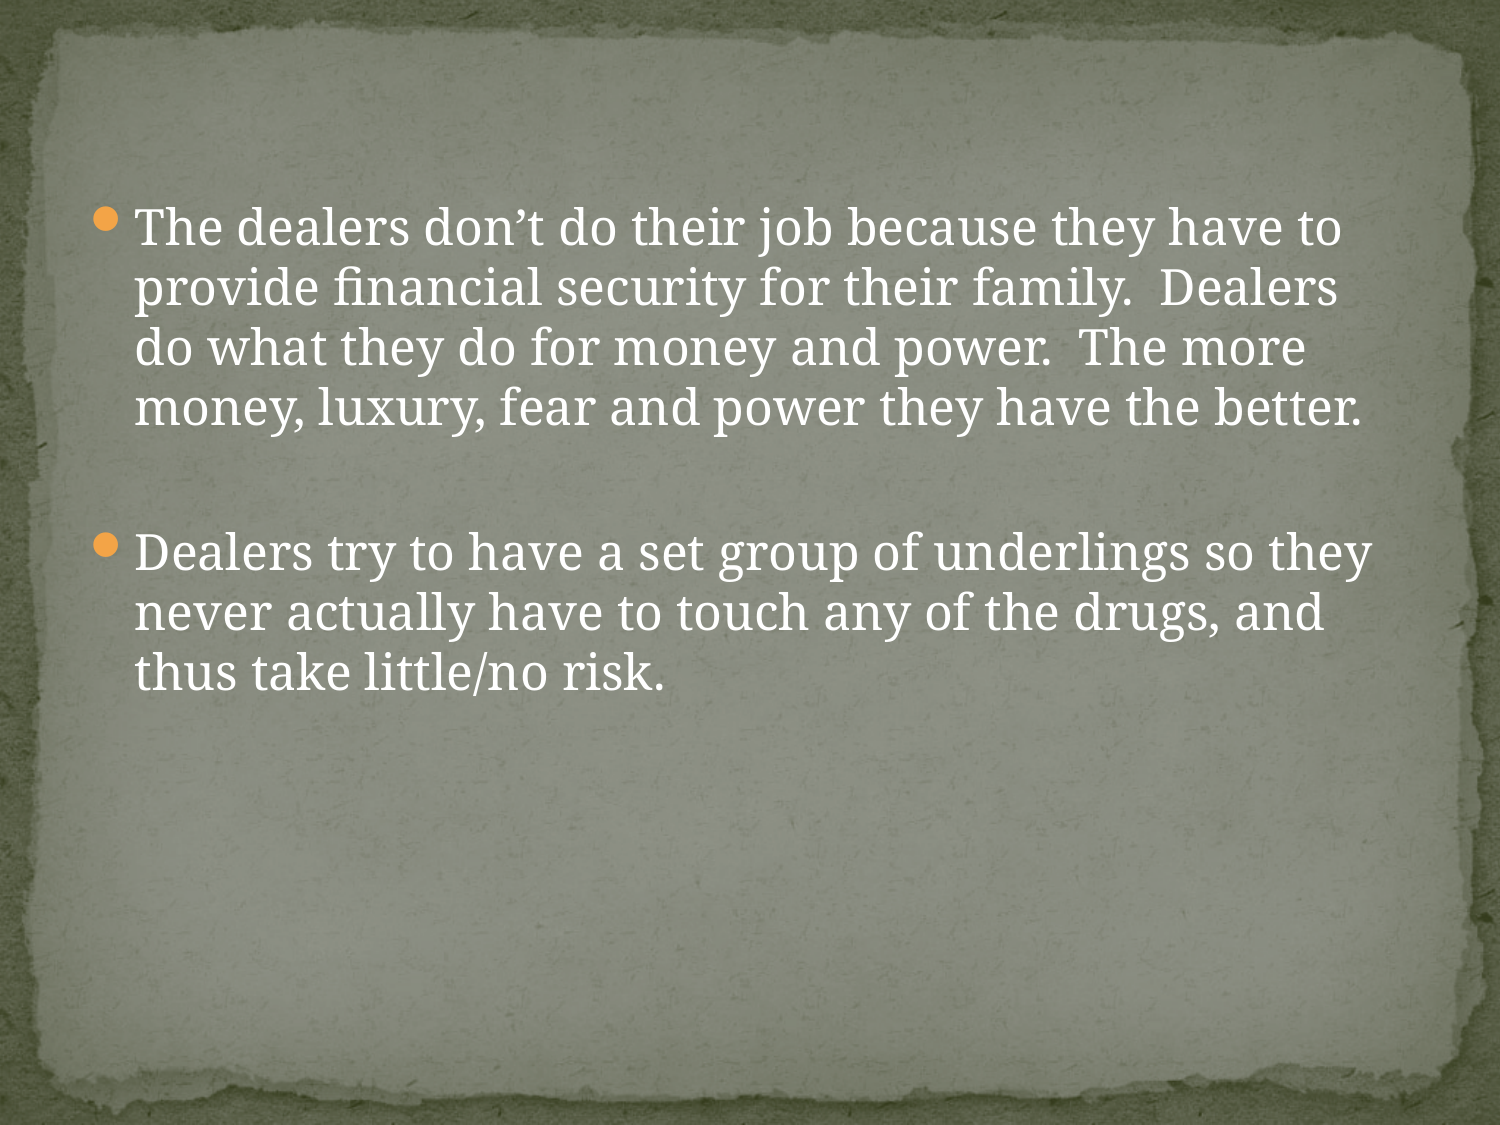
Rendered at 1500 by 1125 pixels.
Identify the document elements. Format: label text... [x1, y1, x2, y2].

list The dealers don’t do their job because they have to provide financial security for their family. Dealers do what they do for money and power. The more money, luxury, fear and power they have the better. Dealers try to have a set group of underlings so they never actually have to touch any of the drugs, and thus take little/no risk. [75, 187, 1425, 463]
